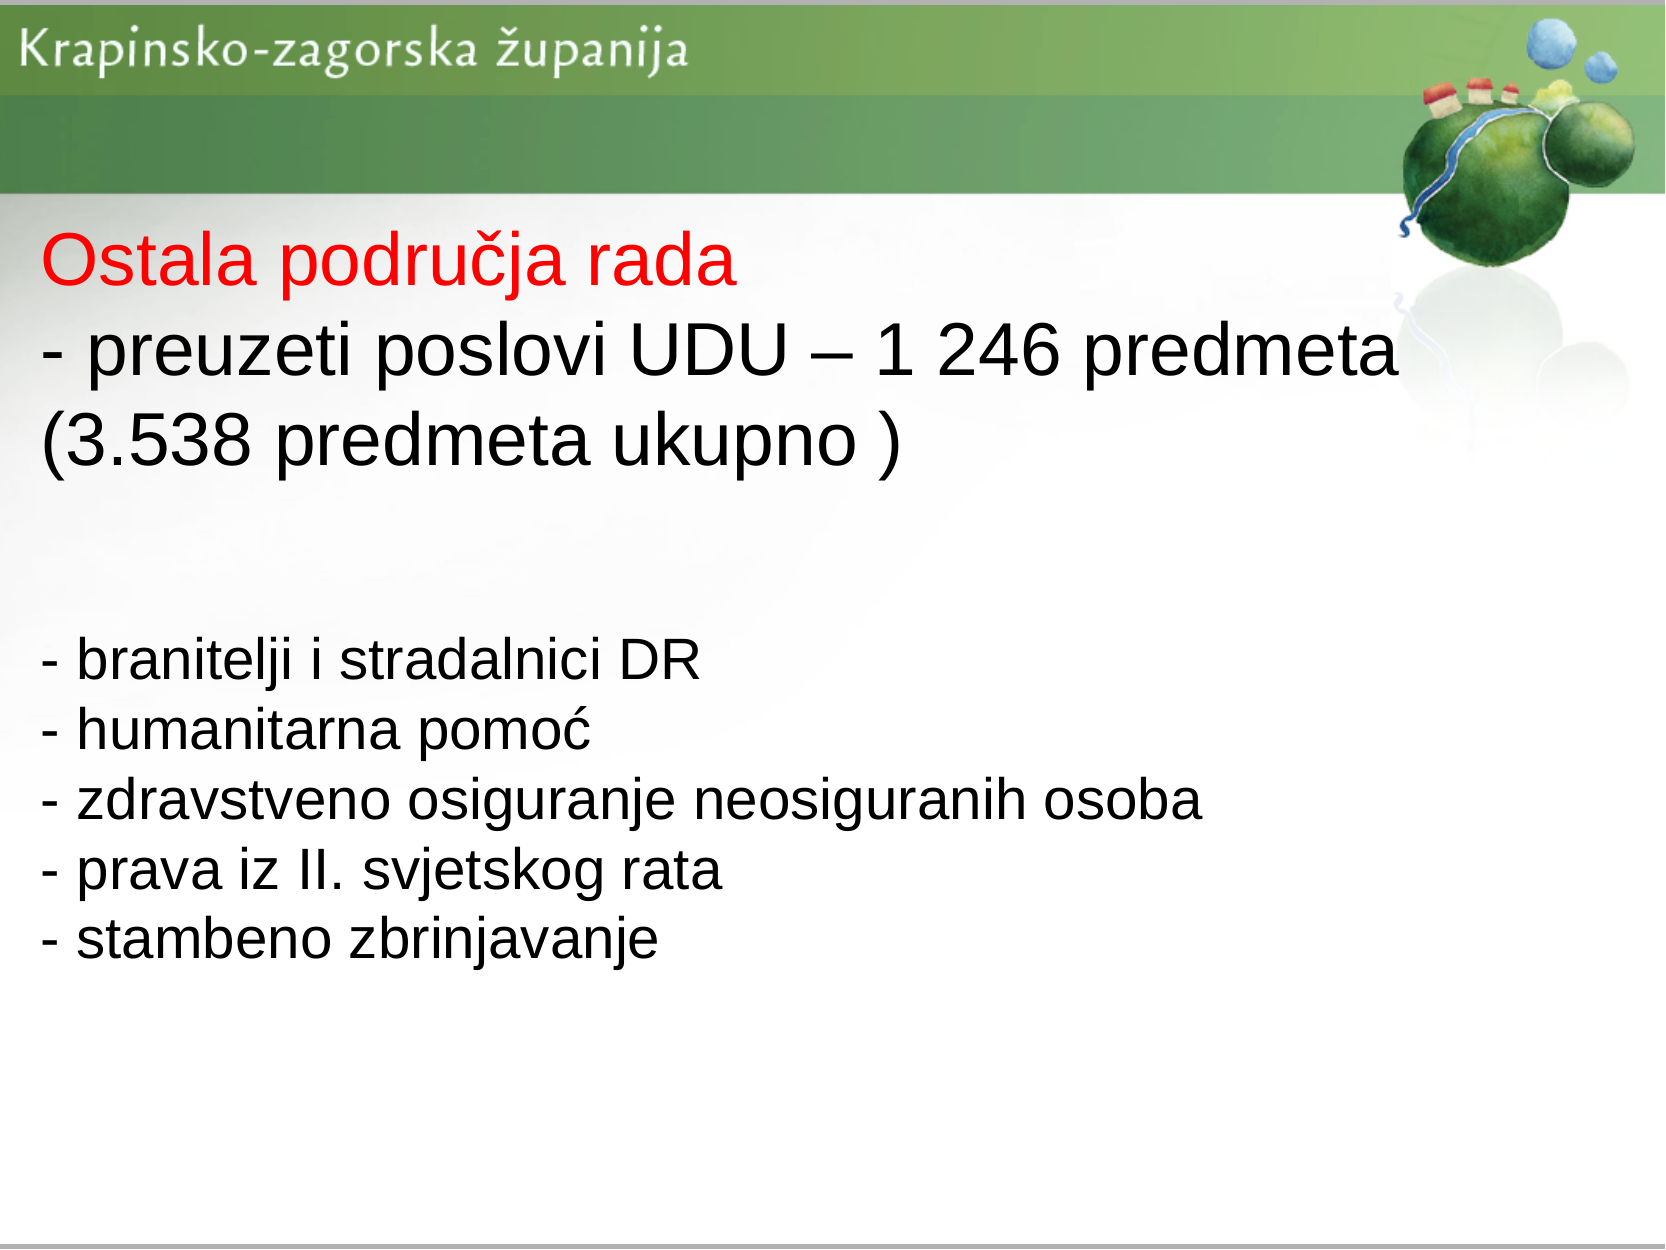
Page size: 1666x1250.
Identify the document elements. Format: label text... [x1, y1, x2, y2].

title Ostala područja rada - preuzeti poslovi UDU – 1 246 predmeta (3.538 predmeta ukupno ) - branitelji i stradalnici DR - humanitarna pomoć - zdravstveno osiguranje neosiguranih osoba - prava iz II. svjetskog rata - stambeno zbrinjavanje [25, 203, 1442, 358]
picture [0, 5, 1666, 1244]
